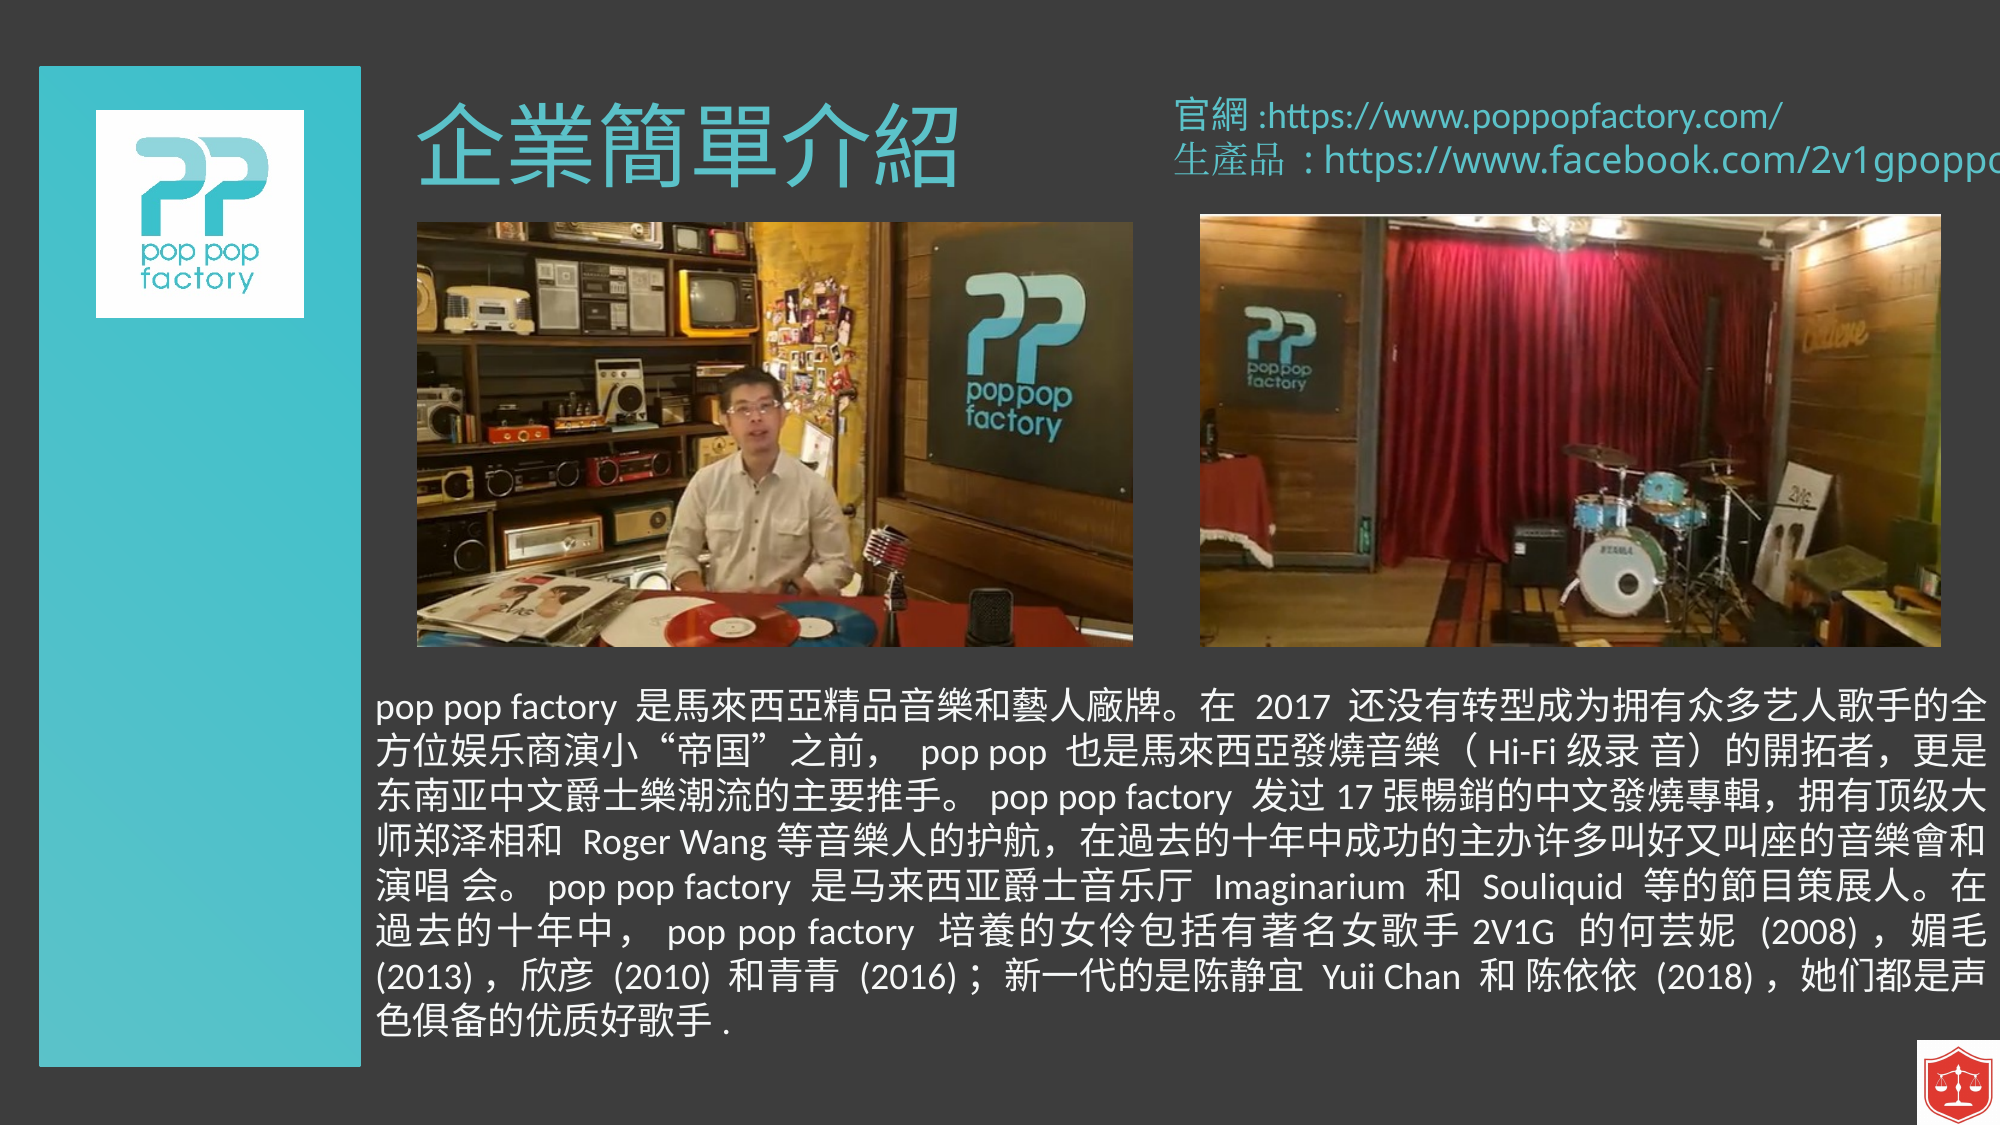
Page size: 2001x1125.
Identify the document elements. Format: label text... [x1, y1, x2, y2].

text_box [39, 66, 361, 1068]
text_box 官網:https://www.poppopfactory.com/ 生產品 : https://www.facebook.com/2v1gpoppop [1158, 84, 2000, 189]
picture [1917, 1040, 2000, 1125]
picture [417, 222, 1133, 647]
text_box pop pop factory 是馬來西亞精品音樂和藝人廠牌。在 2017 还没有转型成为拥有众多艺人歌手的全方位娱乐商演小“帝国”之前， pop pop 也是馬來西亞發燒音樂（Hi-Fi级录 音）的開拓者，更是东南亚中文爵士樂潮流的主要推手。pop pop factory 发过17張暢銷的中文發燒專輯，拥有顶级大师郑泽相和 Roger Wang等音樂人的护航，在過去的十年中成功的主办许多叫好又叫座的音樂會和演唱 会。pop pop factory 是马来西亚爵士音乐厅 Imaginarium 和 Souliquid 等的節目策展人。在過去的十年中，pop pop factory 培養的女伶包括有著名女歌手2V1G 的何芸妮 (2008)，媚毛 (2013)，欣彦 (2010) 和青青 (2016)；新一代的是陈静宜 Yuii Chan 和 陈依依 (2018)，她们都是声色俱备的优质好歌手. [360, 674, 2000, 1050]
picture [96, 110, 304, 318]
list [1200, 214, 1941, 647]
title 企業簡單介紹 [399, 93, 1483, 244]
